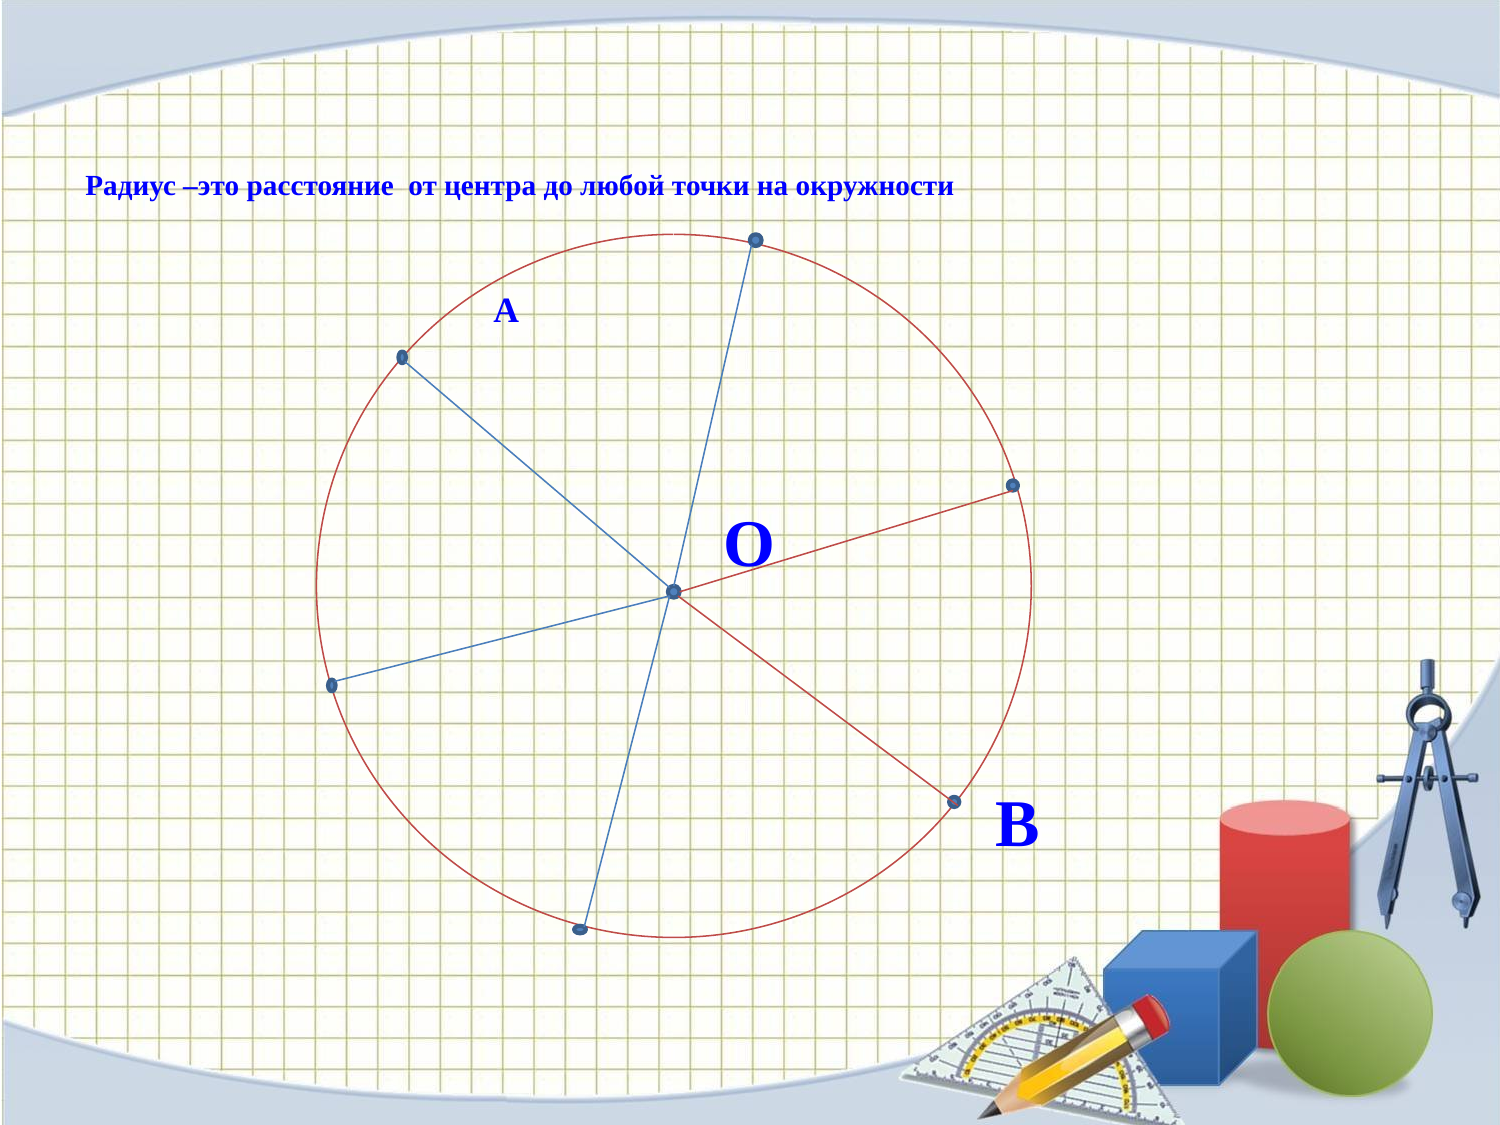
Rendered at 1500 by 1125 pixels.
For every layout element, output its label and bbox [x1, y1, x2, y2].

text_box [655, 375, 884, 455]
picture [1, 0, 1500, 1125]
text_box [459, 470, 546, 719]
text_box [461, 718, 793, 805]
text_box [679, 490, 1014, 592]
text_box [712, 560, 923, 841]
text_box [423, 341, 651, 608]
